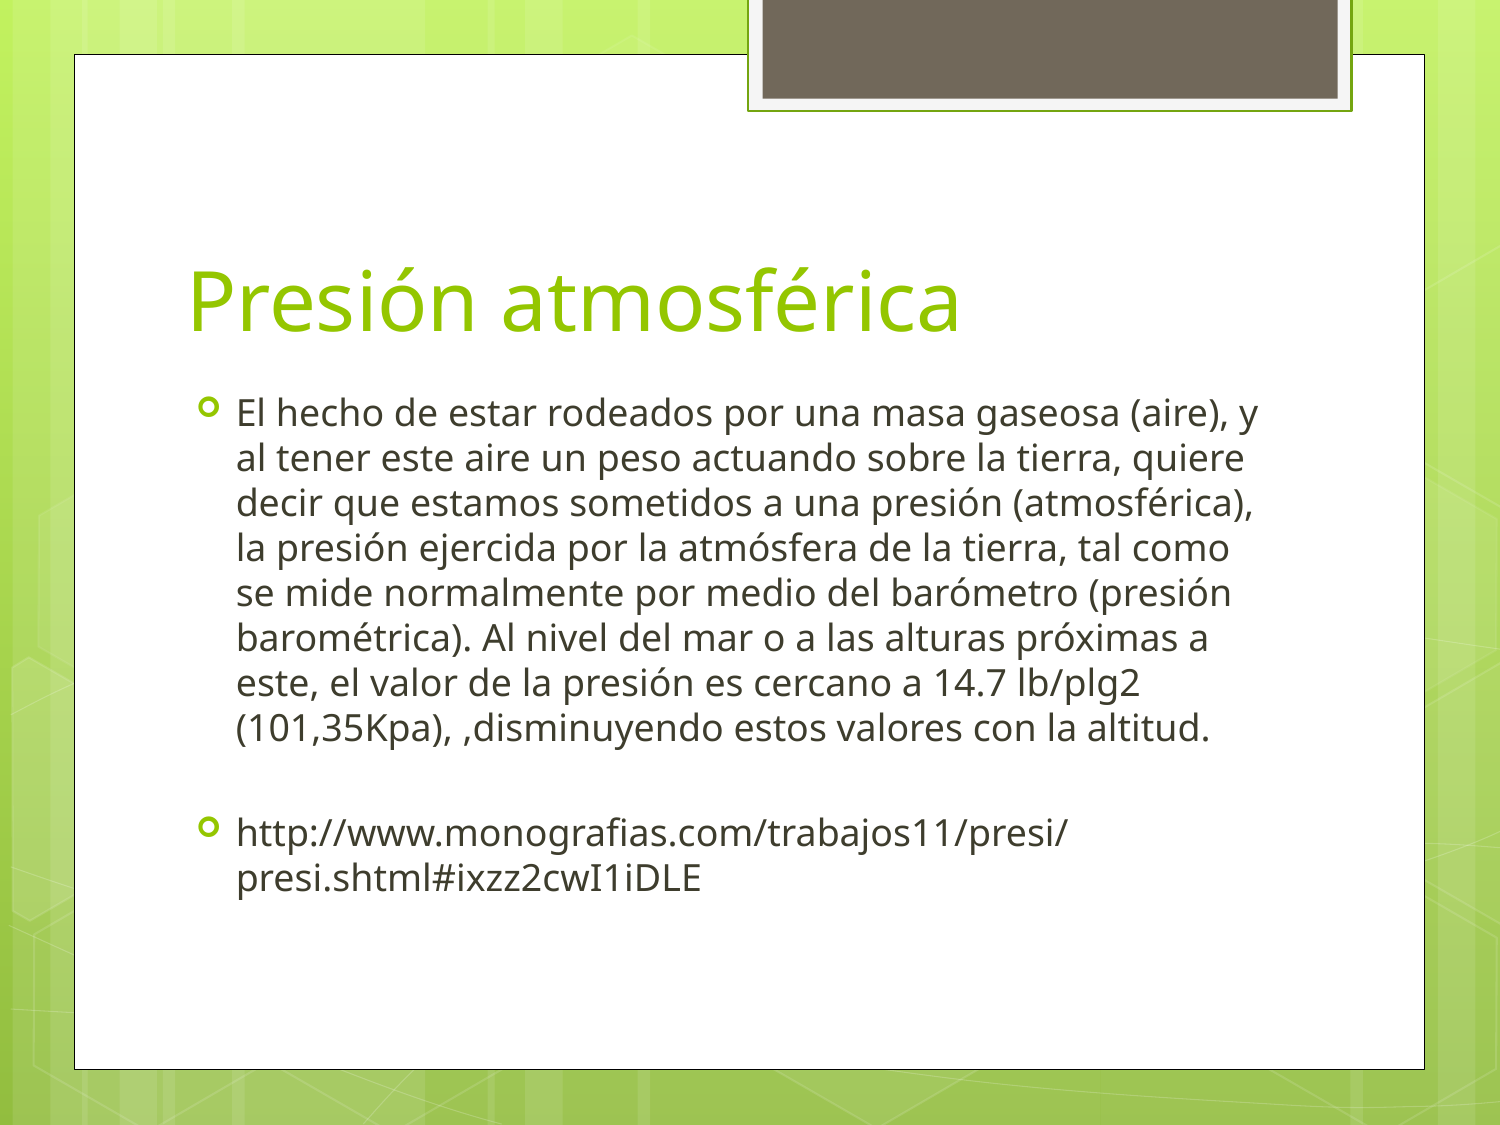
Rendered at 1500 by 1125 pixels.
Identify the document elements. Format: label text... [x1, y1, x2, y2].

title Presión atmosférica [171, 168, 1324, 357]
list El hecho de estar rodeados por una masa gaseosa (aire), y al tener este aire un peso actuando sobre la tierra, quiere decir que estamos sometidos a una presión (atmosférica), la presión ejercida por la atmósfera de la tierra, tal como se mide normalmente por medio del barómetro (presión barométrica). Al nivel del mar o a las alturas próximas a este, el valor de la presión es cercano a 14.7 lb/plg2 (101,35Kpa), ,disminuyendo estos valores con la altitud. http://www.monografias.com/trabajos11/presi/presi.shtml#ixzz2cwI1iDLE [171, 381, 1283, 957]
